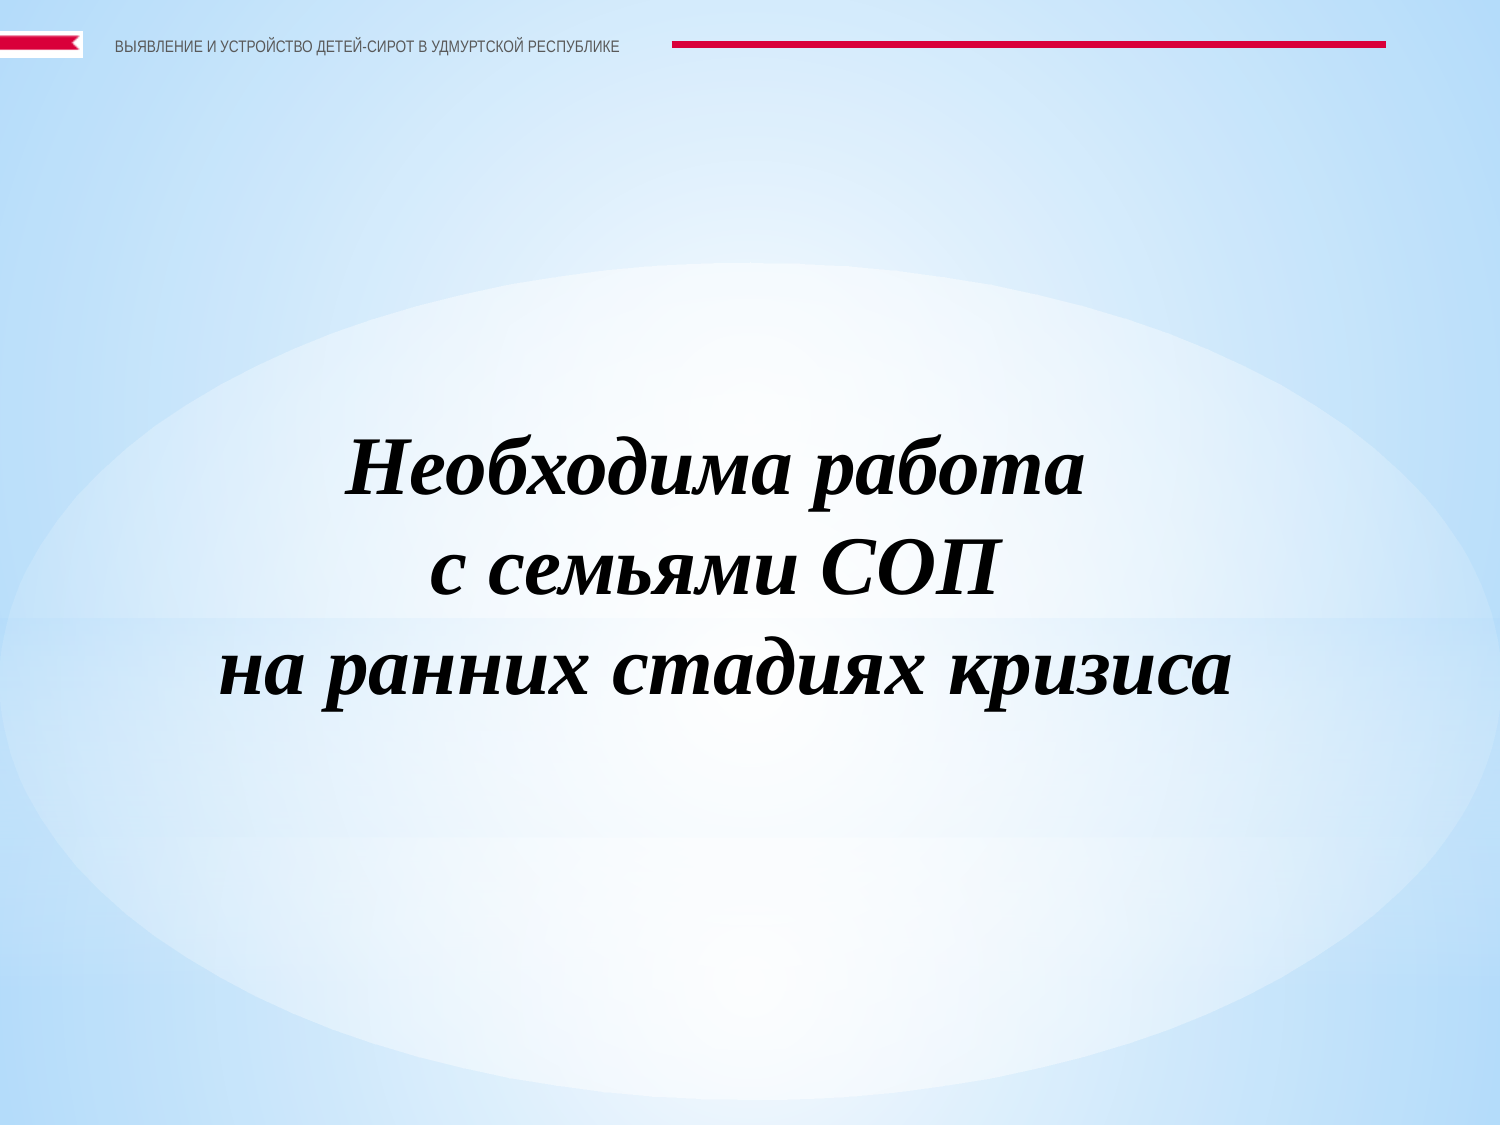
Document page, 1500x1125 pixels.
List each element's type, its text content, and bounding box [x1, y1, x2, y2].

text_box ВЫЯВЛЕНИЕ И УСТРОЙСТВО ДЕТЕЙ-СИРОТ В УДМУРТСКОЙ РЕСПУБЛИКЕ [100, 28, 759, 63]
picture [0, 30, 83, 58]
text_box Необходима работа с семьями СОП на ранних стадиях кризиса [135, 403, 1317, 719]
